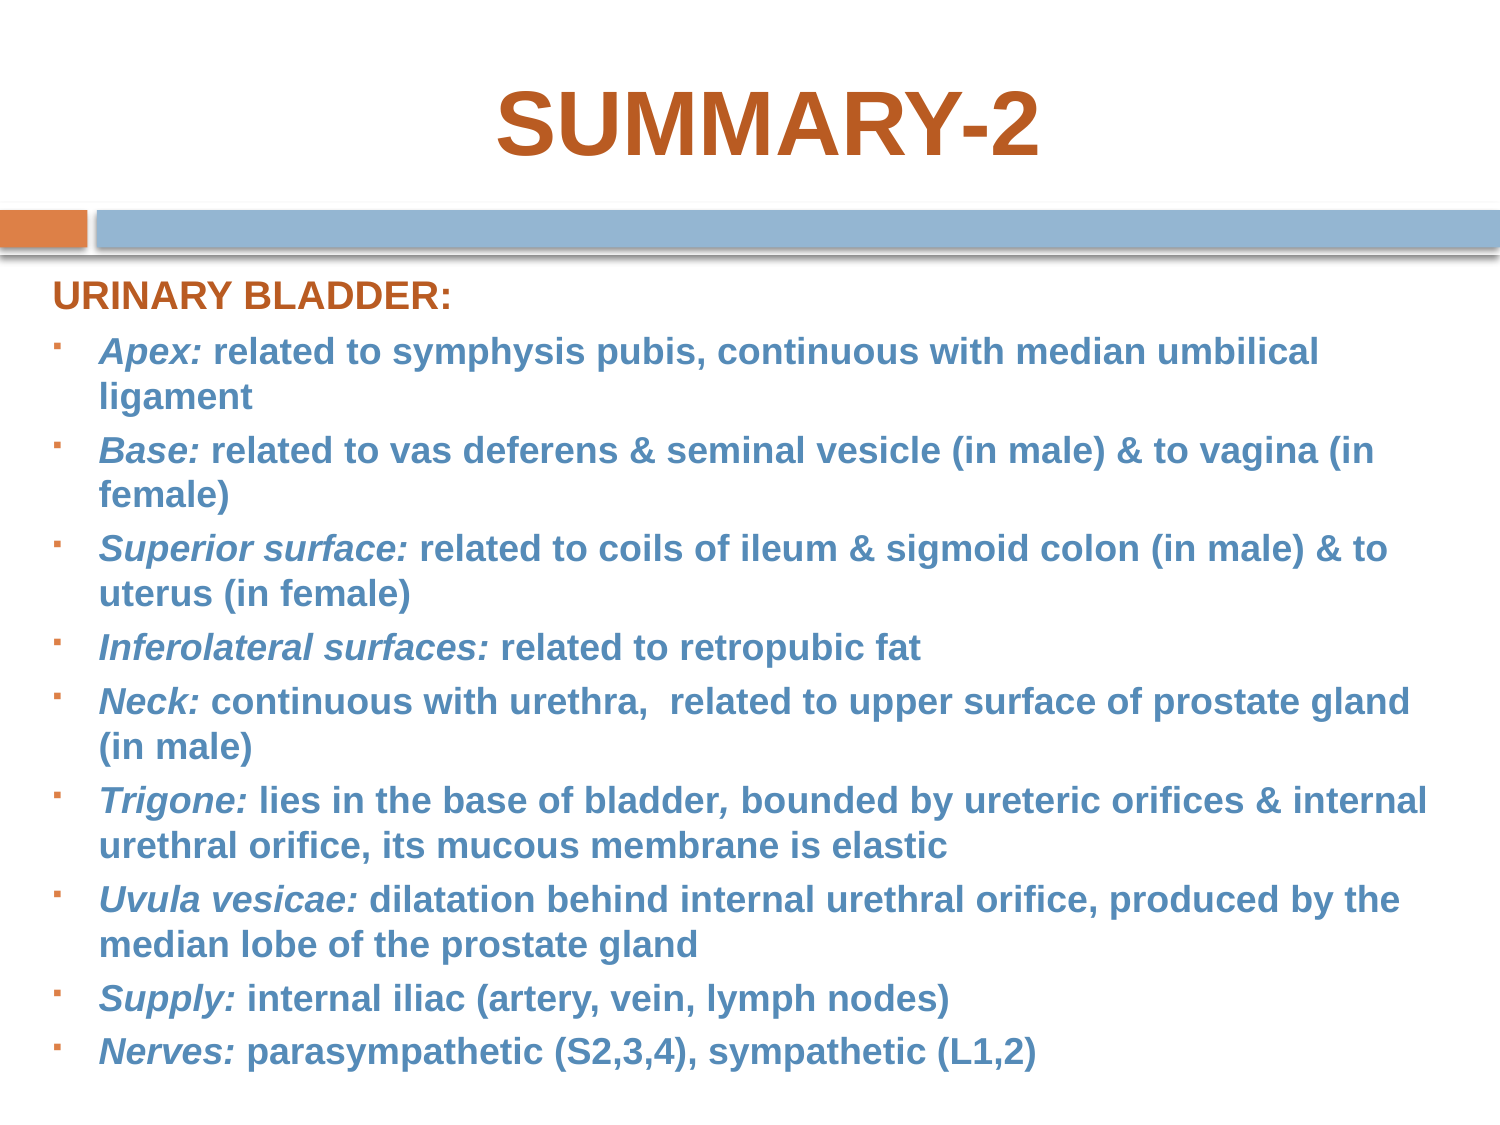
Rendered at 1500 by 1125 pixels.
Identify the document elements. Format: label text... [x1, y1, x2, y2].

text_box URINARY BLADDER: Apex: related to symphysis pubis, continuous with median umbilical ligament Base: related to vas deferens & seminal vesicle (in male) & to vagina (in female) Superior surface: related to coils of ileum & sigmoid colon (in male) & to uterus (in female) Inferolateral surfaces: related to retropubic fat Neck: continuous with urethra, related to upper surface of prostate gland (in male) Trigone: lies in the base of bladder, bounded by ureteric orifices & internal urethral orifice, its mucous membrane is elastic Uvula vesicae: dilatation behind internal urethral orifice, produced by the median lobe of the prostate gland Supply: internal iliac (artery, vein, lymph nodes) Nerves: parasympathetic (S2,3,4), sympathetic (L1,2) [37, 262, 1463, 1088]
title SUMMARY-2 [99, 37, 1438, 200]
